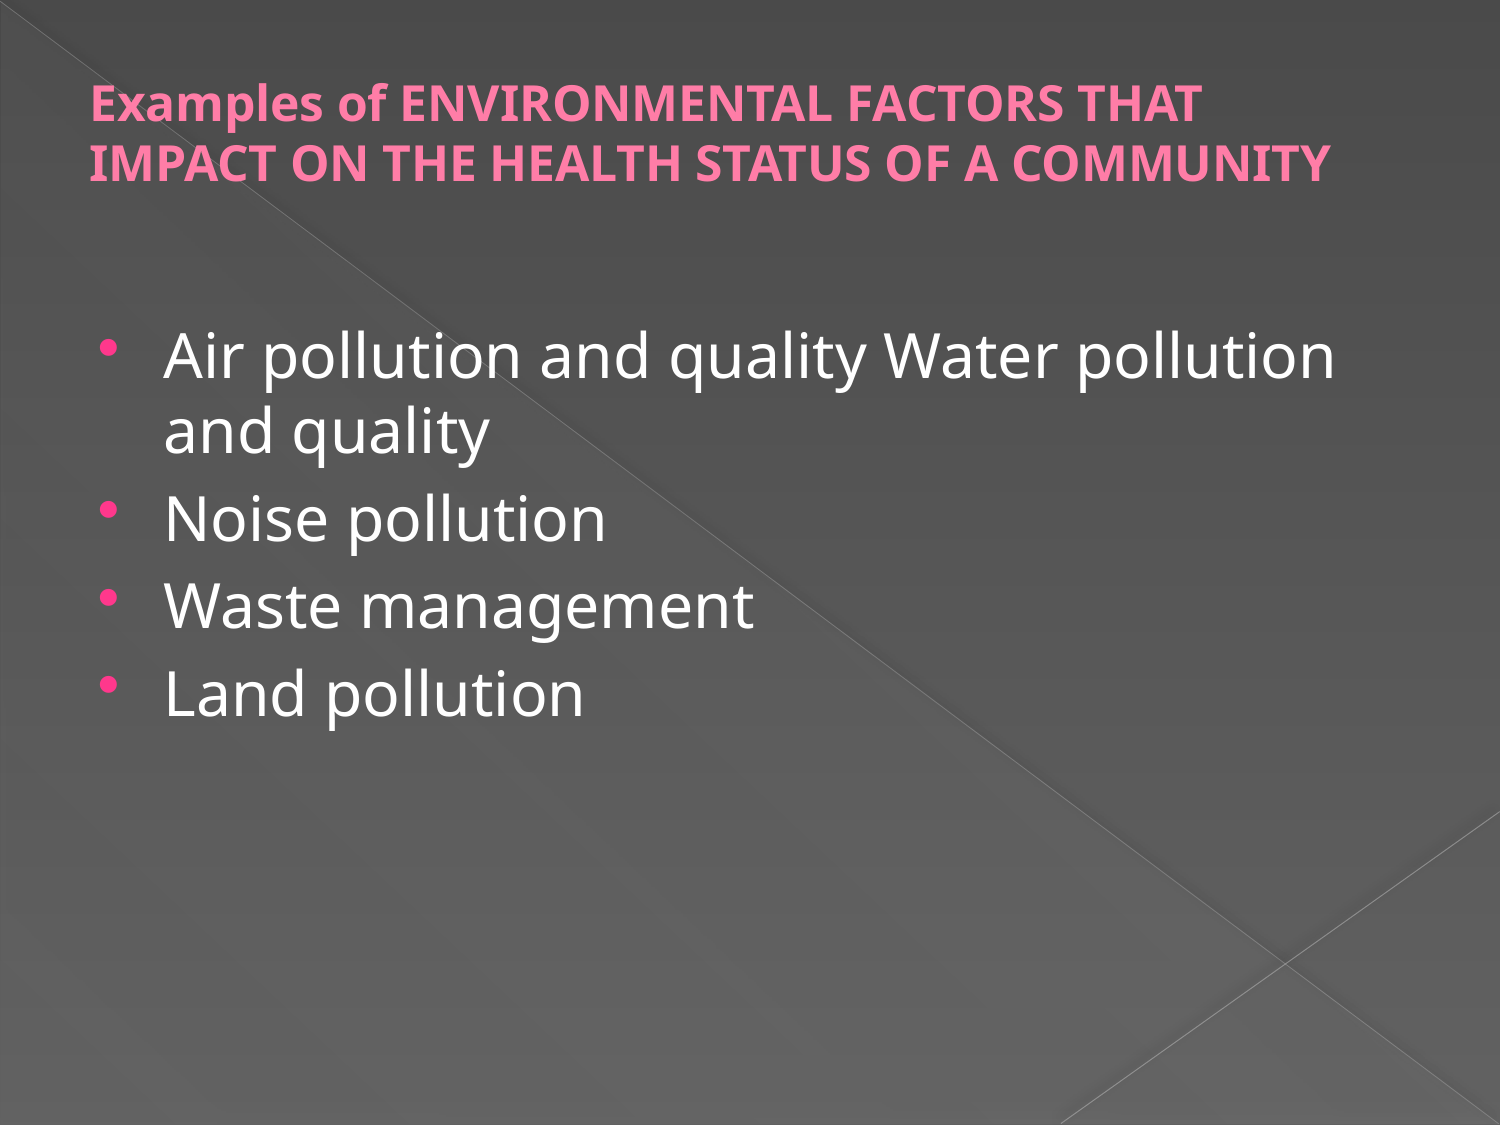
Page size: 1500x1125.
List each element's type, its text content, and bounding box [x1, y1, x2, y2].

title Examples of ENVIRONMENTAL FACTORS THAT IMPACT ON THE HEALTH STATUS OF A COMMUNITY [75, 43, 1425, 274]
list Air pollution and quality Water pollution and quality Noise pollution Waste management Land pollution [75, 308, 1425, 1059]
